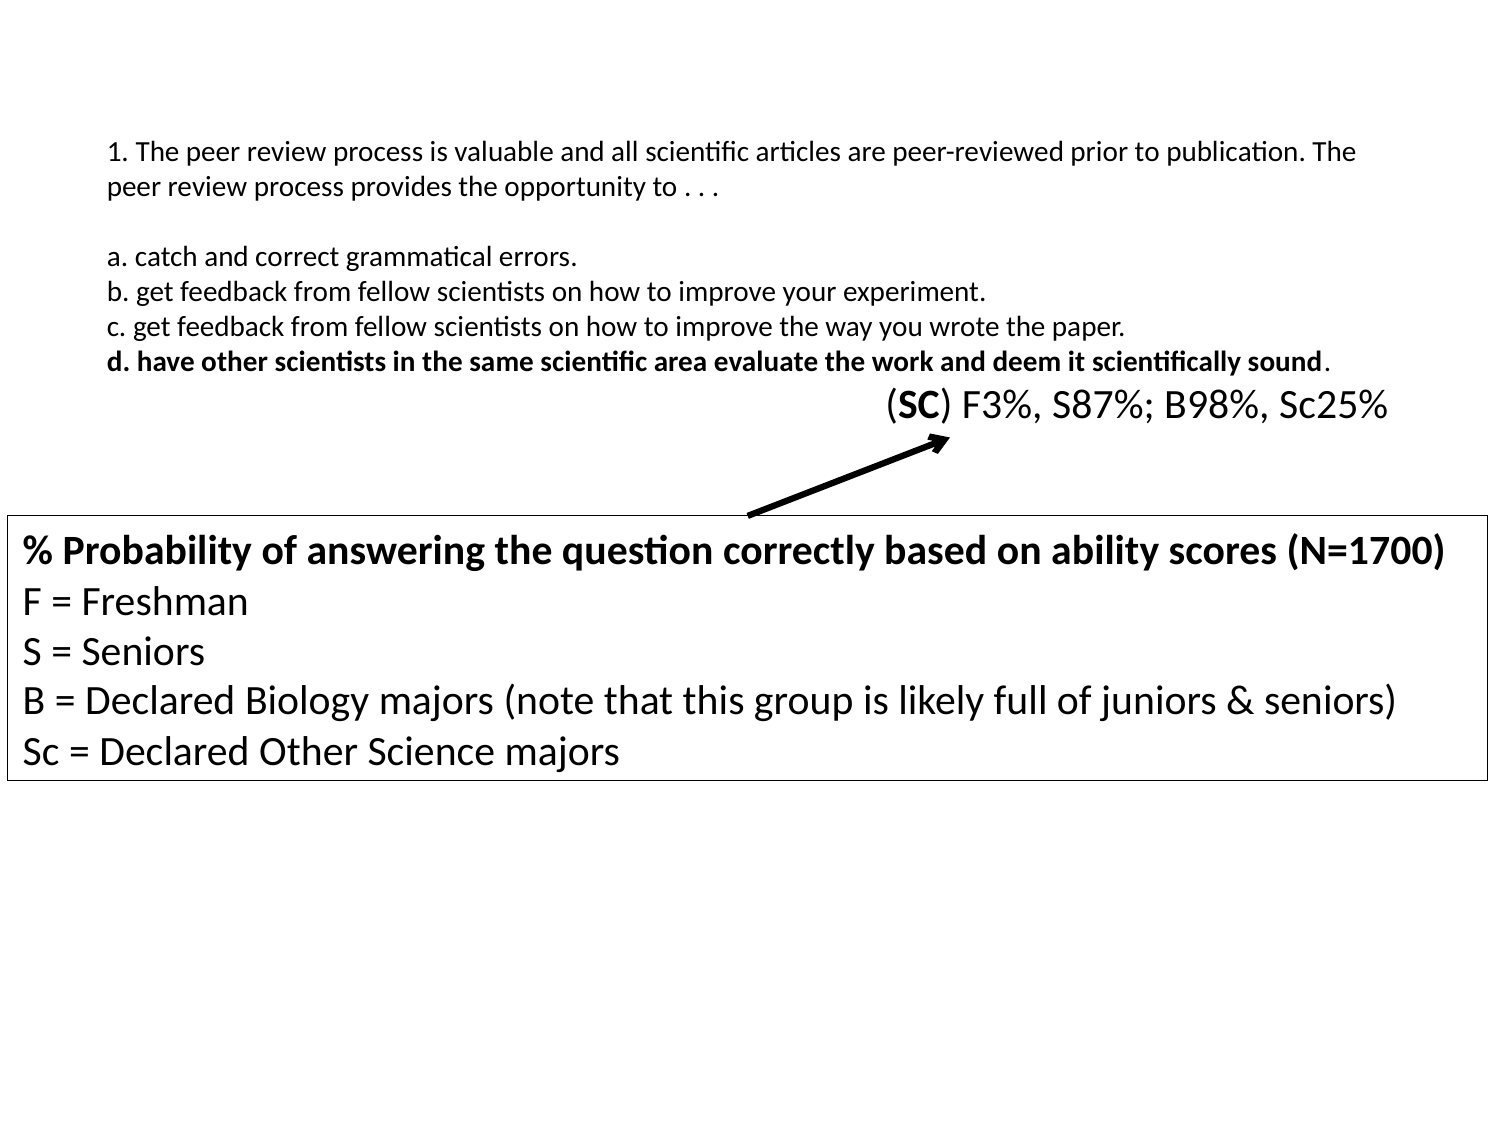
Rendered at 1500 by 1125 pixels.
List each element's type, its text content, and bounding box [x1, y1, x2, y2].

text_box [747, 437, 951, 517]
text_box % Probability of answering the question correctly based on ability scores (N=1700) F = Freshman S = Seniors B = Declared Biology majors (note that this group is likely full of juniors & seniors) Sc = Declared Other Science majors [7, 515, 1488, 781]
text_box 1. The peer review process is valuable and all scientific articles are peer-reviewed prior to publication. The peer review process provides the opportunity to . . . a. catch and correct grammatical errors. b. get feedback from fellow scientists on how to improve your experiment. c. get feedback from fellow scientists on how to improve the way you wrote the paper. d. have other scientists in the same scientific area evaluate the work and deem it scientifically sound. (SC) F3%, S87%; B98%, Sc25% [92, 124, 1405, 435]
